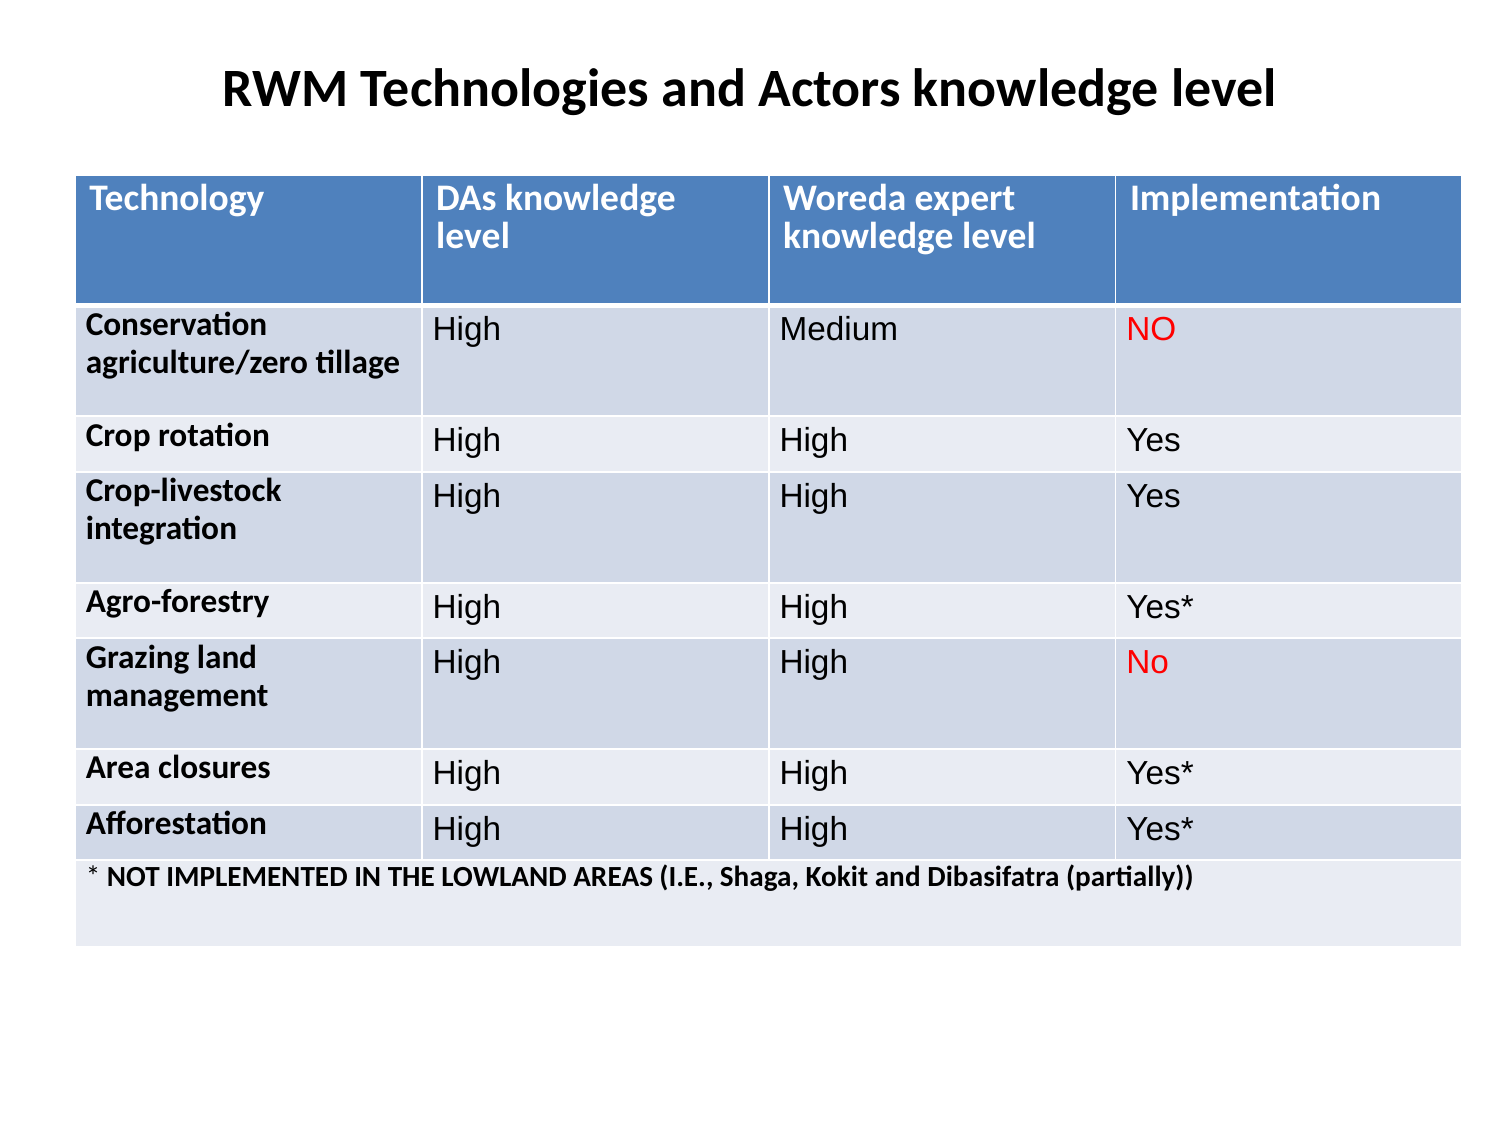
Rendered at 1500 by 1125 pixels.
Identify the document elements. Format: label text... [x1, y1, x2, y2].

table_cell Medium [770, 308, 1115, 415]
table_cell Afforestation [76, 806, 421, 859]
table_cell High [423, 639, 768, 748]
table_cell Crop rotation [76, 417, 421, 471]
table_cell Yes [1116, 473, 1461, 582]
table_cell Yes* [1116, 750, 1461, 804]
table_cell Agro-forestry [76, 584, 421, 637]
table_cell High [770, 417, 1115, 471]
table_cell High [770, 750, 1115, 804]
table_header Implementation [1116, 176, 1461, 303]
table_cell High [423, 750, 768, 804]
table_cell High [423, 806, 768, 859]
table_cell No [1116, 639, 1461, 748]
table_cell Conservation agriculture/zero tillage [76, 308, 421, 415]
table_cell High [770, 806, 1115, 859]
table_cell High [423, 473, 768, 582]
table_cell High [770, 639, 1115, 748]
table_cell High [423, 308, 768, 415]
table_cell Yes* [1116, 584, 1461, 637]
table_header DAs knowledge level [423, 176, 768, 303]
table_cell High [770, 473, 1115, 582]
table_cell * NOT IMPLEMENTED IN THE LOWLAND AREAS (I.E., Shaga, Kokit and Dibasifatra (partially)) [76, 861, 1461, 946]
table_cell Grazing land management [76, 639, 421, 748]
table_cell Crop-livestock integration [76, 473, 421, 582]
table_header Technology [76, 176, 421, 303]
table_cell High [423, 584, 768, 637]
table_cell High [770, 584, 1115, 637]
table_cell Yes [1116, 417, 1461, 471]
table_cell Area closures [76, 750, 421, 804]
title RWM Technologies and Actors knowledge level [74, 44, 1426, 126]
table_cell Yes* [1116, 806, 1461, 859]
table_header Woreda expert knowledge level [770, 176, 1115, 303]
table_cell High [423, 417, 768, 471]
table_cell NO [1116, 308, 1461, 415]
